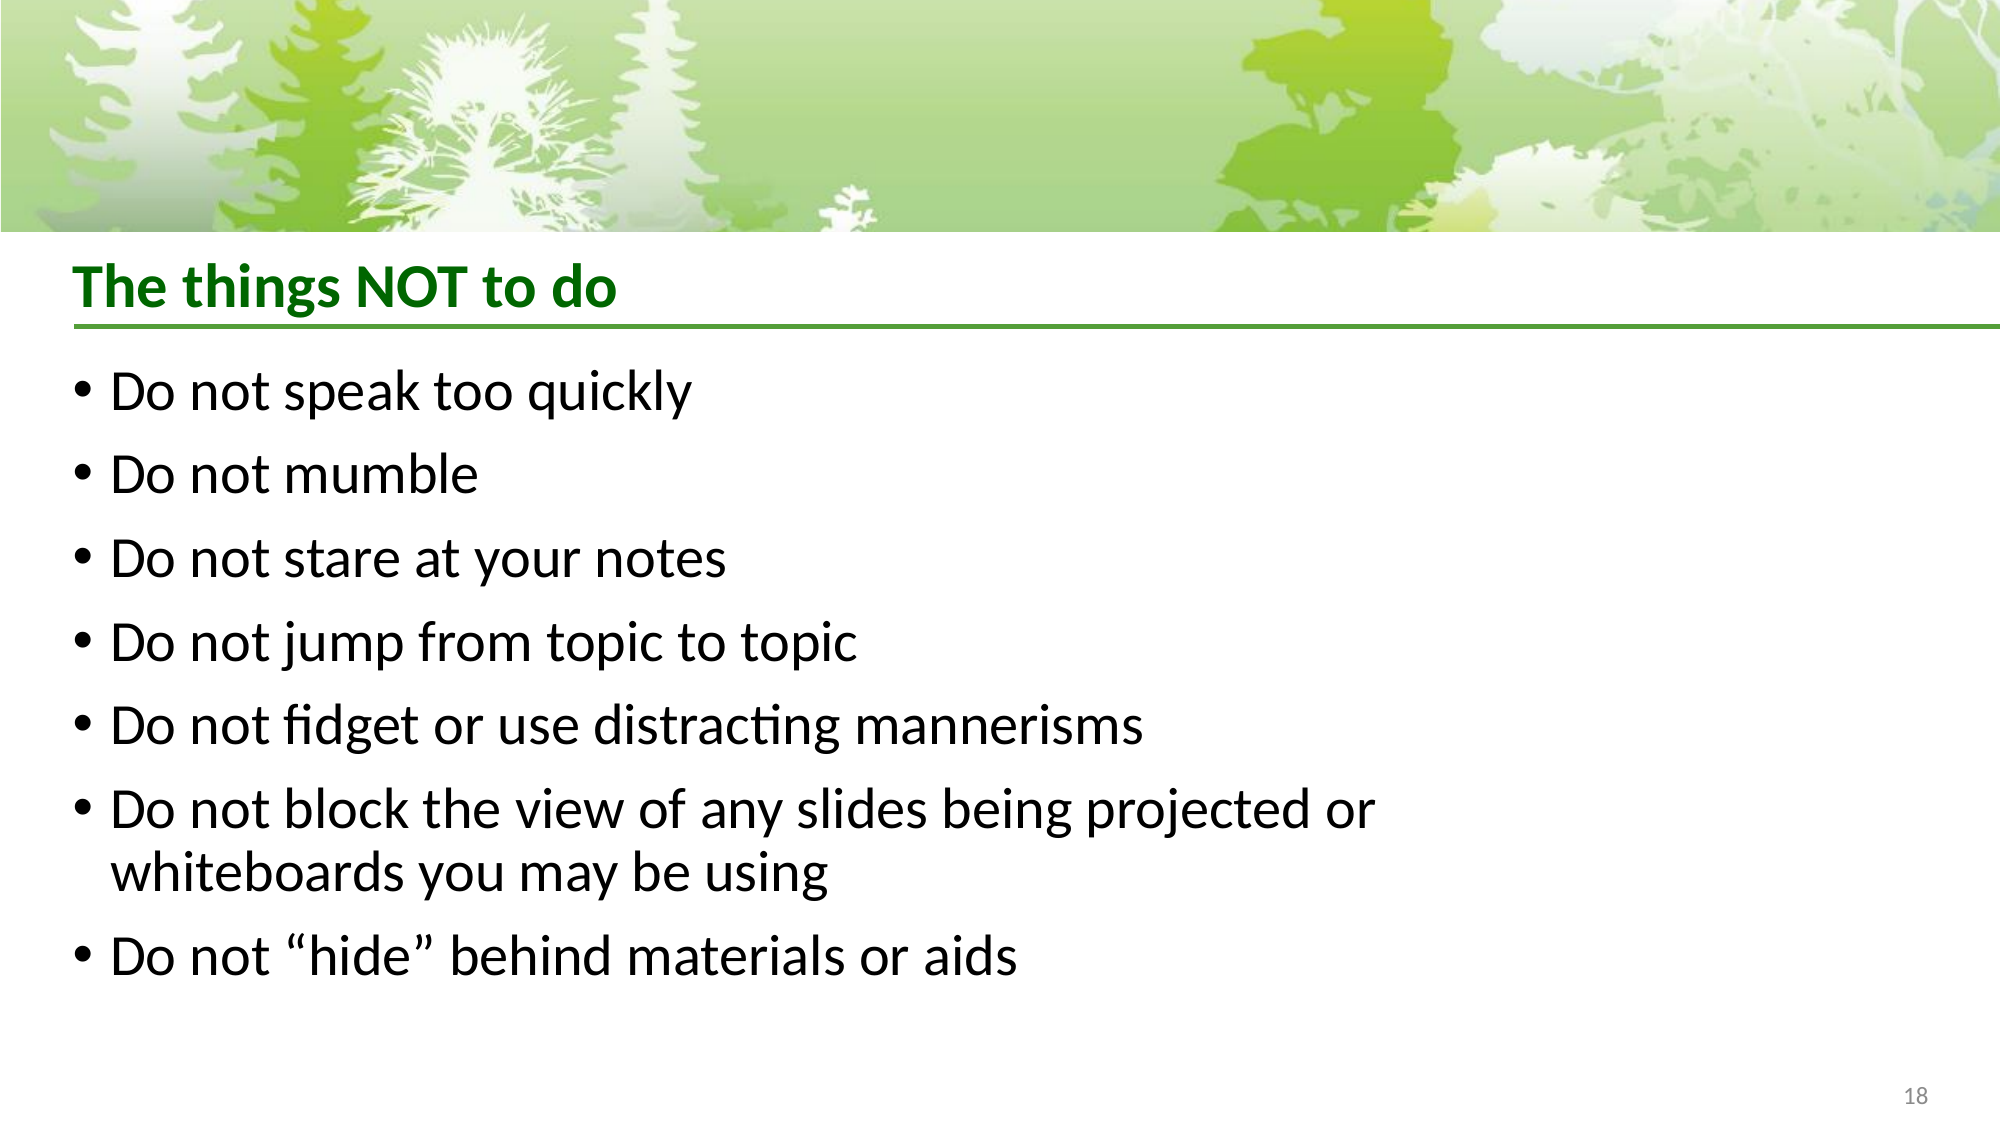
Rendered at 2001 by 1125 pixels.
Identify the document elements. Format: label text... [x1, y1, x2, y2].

slide_number 18 [1493, 1065, 1944, 1125]
list Do not speak too quickly Do not mumble Do not stare at your notes Do not jump from topic to topic Do not fidget or use distracting mannerisms Do not block the view of any slides being projected or whiteboards you may be using Do not “hide” behind materials or aids [57, 352, 1408, 1096]
picture [0, 0, 2000, 232]
title The things NOT to do [57, 193, 1408, 352]
